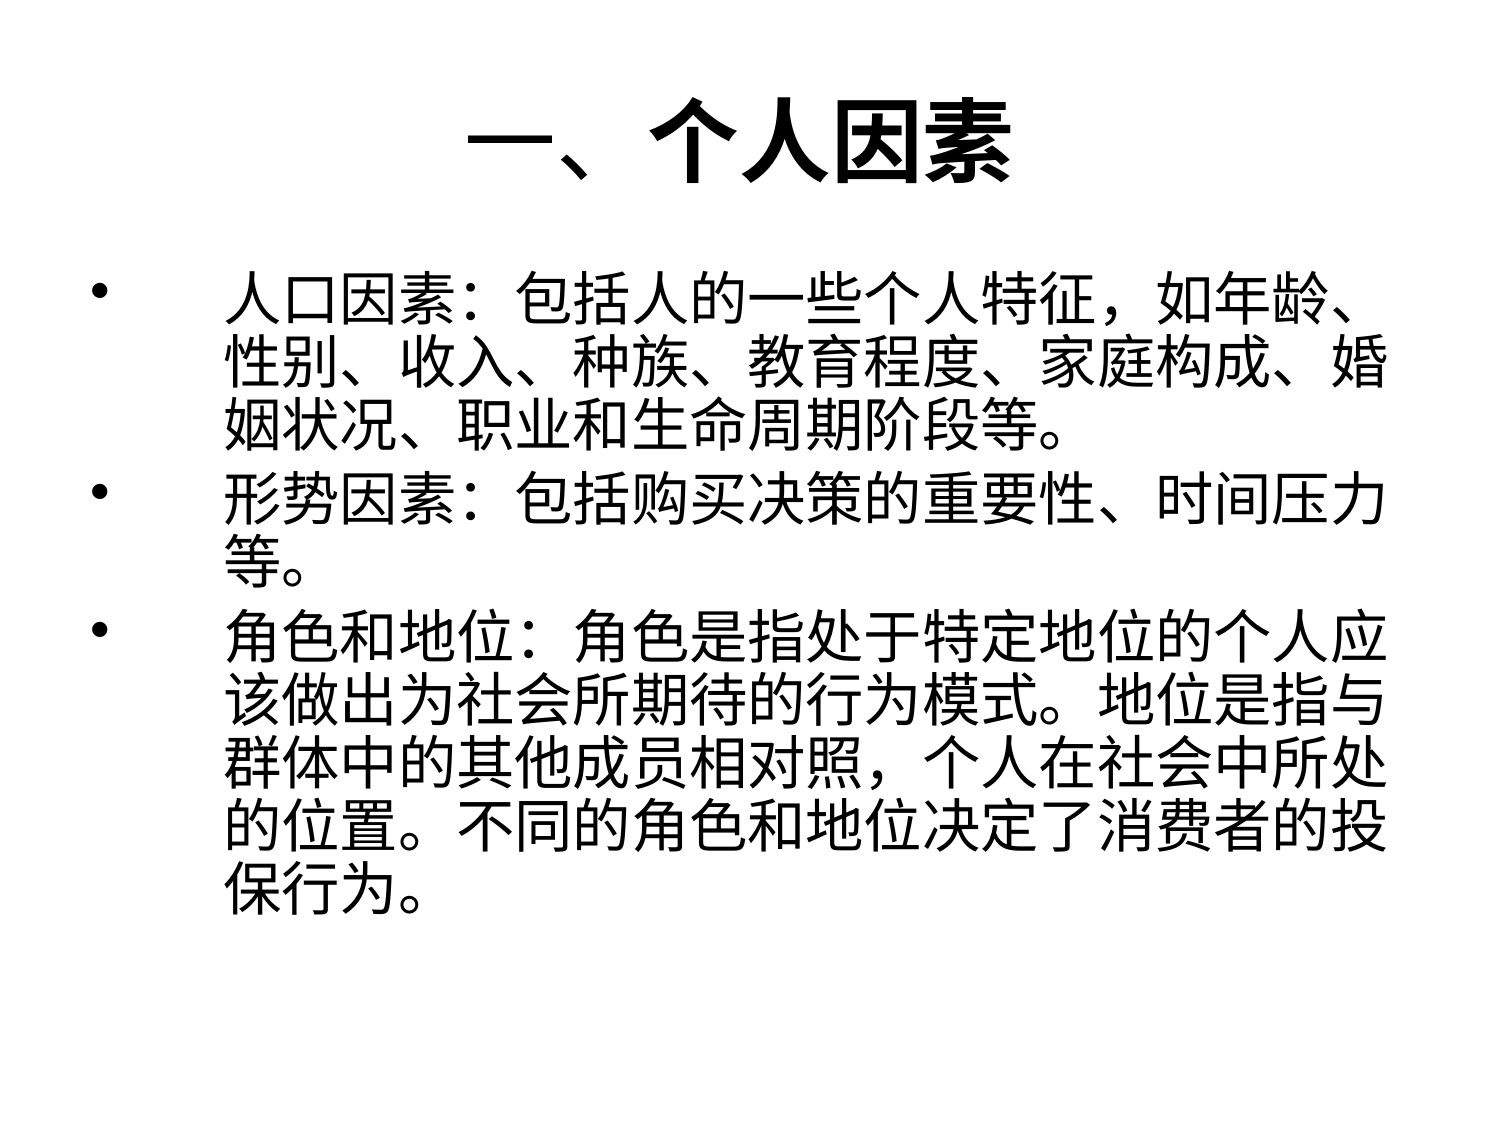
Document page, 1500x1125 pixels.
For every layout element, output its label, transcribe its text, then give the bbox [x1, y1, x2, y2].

list 人口因素：包括人的一些个人特征，如年龄、性别、收入、种族、教育程度、家庭构成、婚姻状况、职业和生命周期阶段等。 形势因素：包括购买决策的重要性、时间压力等。 角色和地位：角色是指处于特定地位的个人应该做出为社会所期待的行为模式。地位是指与群体中的其他成员相对照，个人在社会中所处的位置。不同的角色和地位决定了消费者的投保行为。 [75, 262, 1425, 1005]
title 一、个人因素 [75, 45, 1425, 233]
